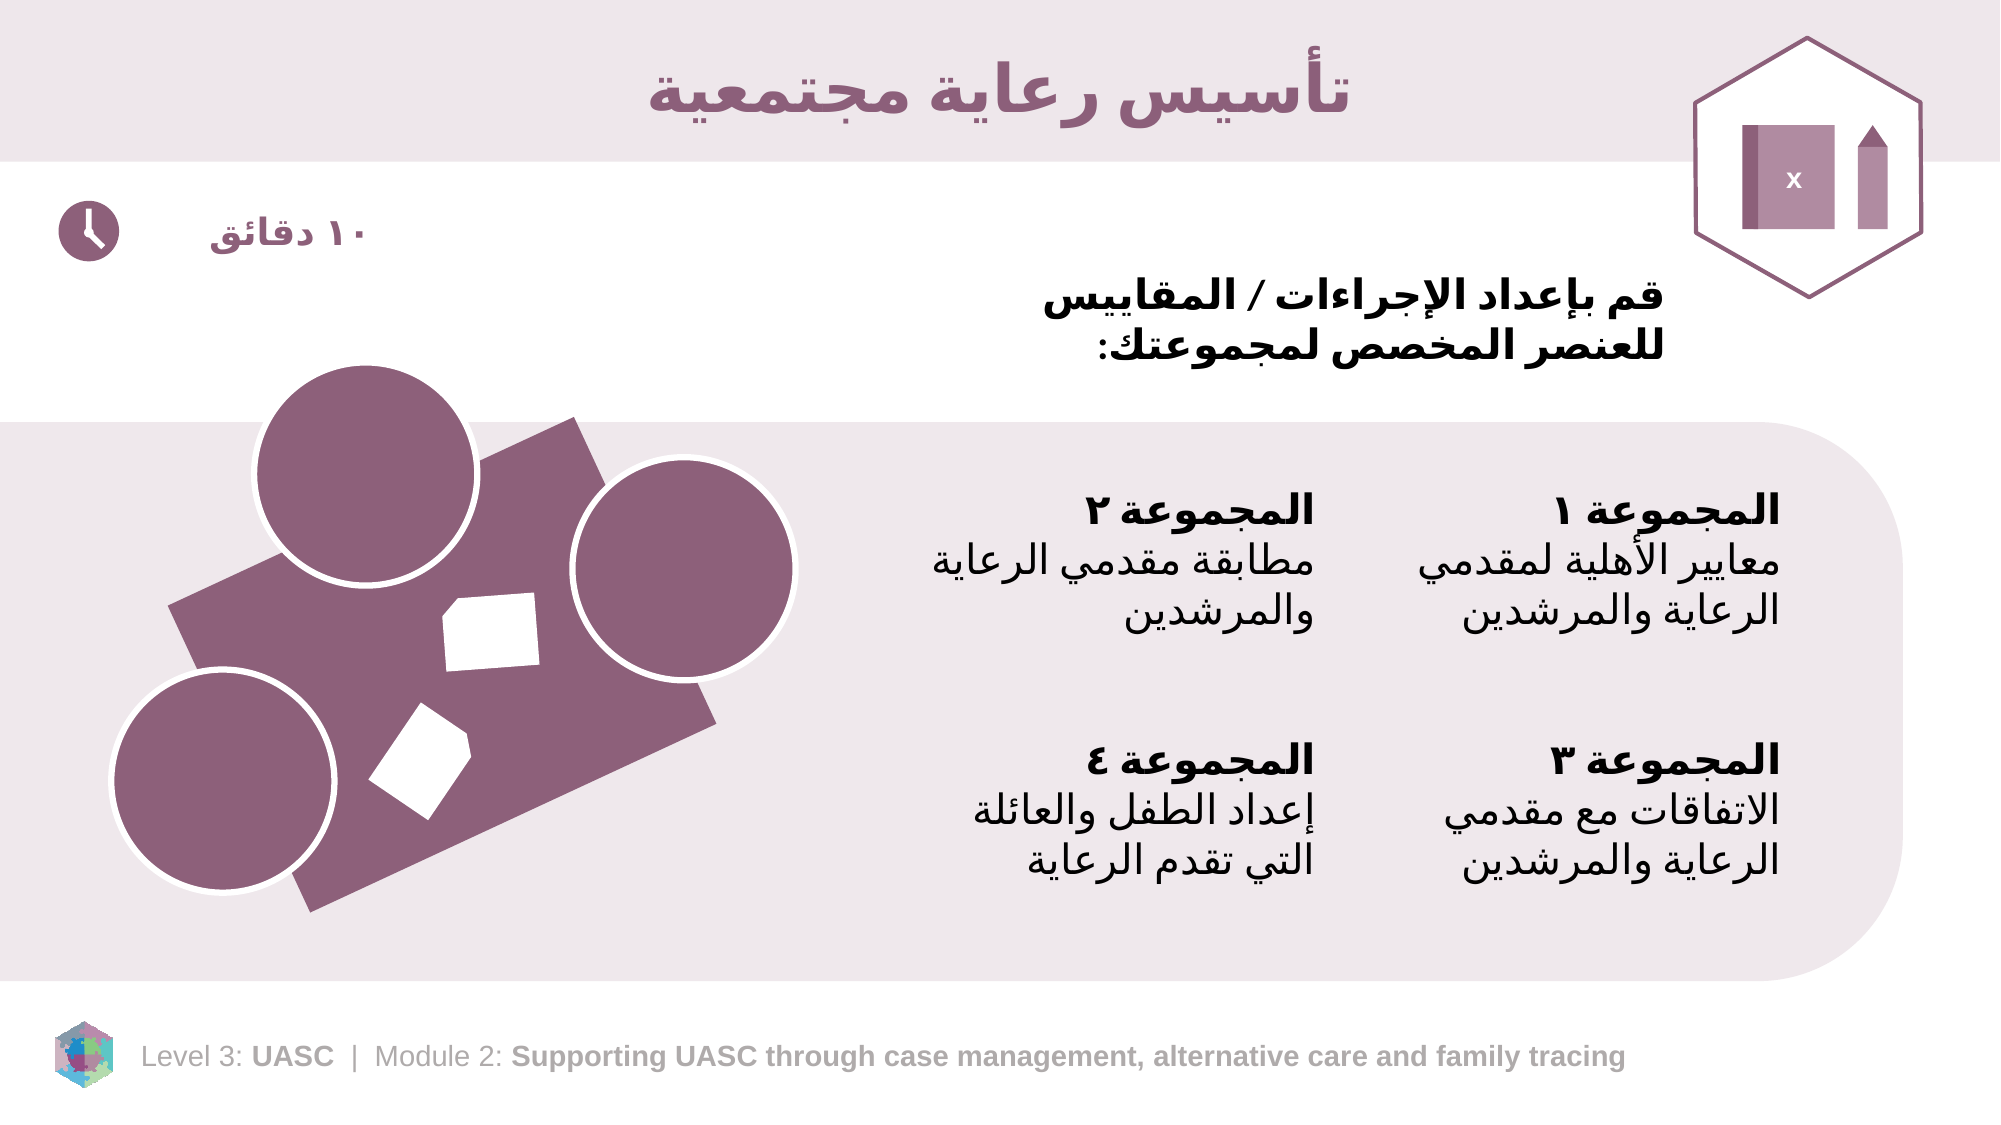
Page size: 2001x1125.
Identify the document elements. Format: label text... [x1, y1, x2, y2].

text_box قم بإعداد الإجراءات / المقاييس للعنصر المخصص لمجموعتك: [883, 260, 1682, 376]
text_box المجموعة ٢ مطابقة مقدمي الرعاية والمرشدين المجموعة ٤ إعداد الطفل والعائلة التي تقدم الرعاية [883, 474, 1331, 991]
title تأسيس رعاية مجتمعية [137, 19, 1863, 163]
text_box ١٠ دقائق [130, 200, 386, 260]
text_box [0, 419, 1905, 984]
text_box المجموعة ١ معايير الأهلية لمقدمي الرعاية والمرشدين المجموعة ٣ الاتفاقات مع مقدمي الرعاية والمرشدين [1388, 474, 1797, 891]
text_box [1677, 55, 1939, 281]
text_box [58, 200, 120, 262]
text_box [50, 352, 783, 839]
picture [55, 1021, 113, 1088]
